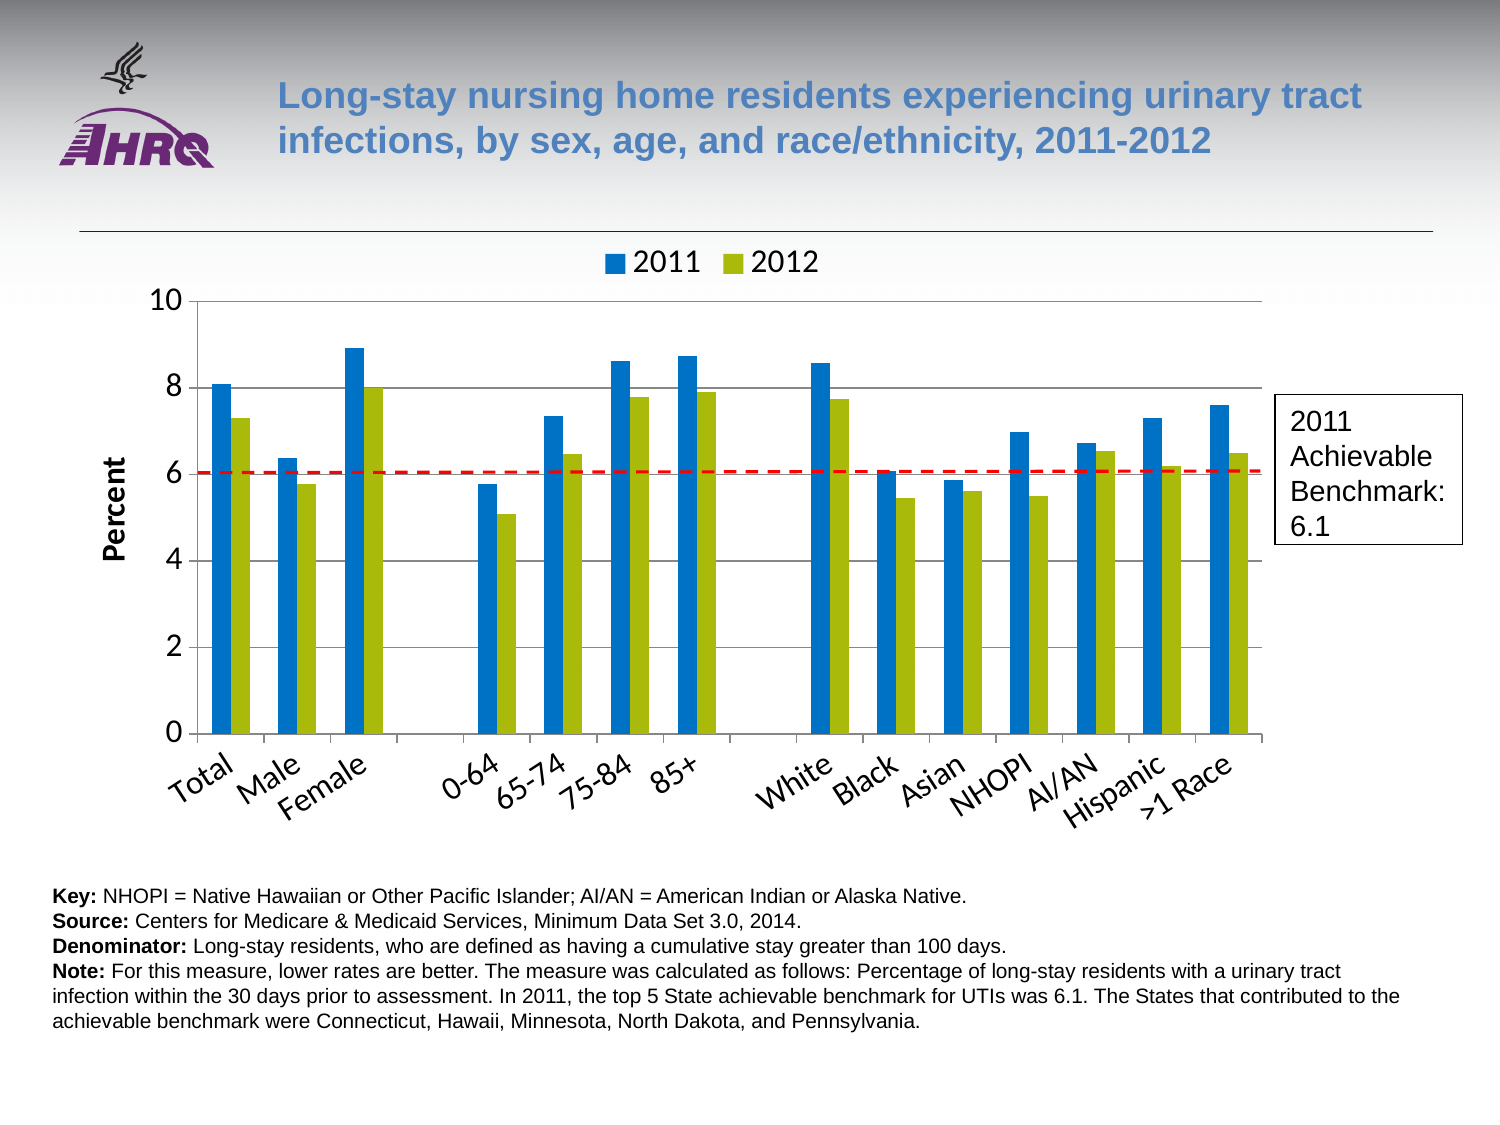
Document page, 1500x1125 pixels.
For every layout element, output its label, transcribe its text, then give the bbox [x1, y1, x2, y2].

text_box Key: NHOPI = Native Hawaiian or Other Pacific Islander; AI/AN = American Indian or Alaska Native. Source: Centers for Medicare & Medicaid Services, Minimum Data Set 3.0, 2014. Denominator: Long-stay residents, who are defined as having a cumulative stay greater than 100 days. Note: For this measure, lower rates are better. The measure was calculated as follows: Percentage of long-stay residents with a urinary tract infection within the 30 days prior to assessment. In 2011, the top 5 State achievable benchmark for UTIs was 6.1. The States that contributed to the achievable benchmark were Connecticut, Hawaii, Minnesota, North Dakota, and Pennsylvania. [37, 875, 1438, 1110]
chart [87, 229, 1338, 861]
picture [0, 0, 1500, 1125]
text_box 2011 Achievable Benchmark: 6.1 [1341, 394, 1463, 545]
title Long-stay nursing home residents experiencing urinary tract infections, by sex, age, and race/ethnicity, 2011-2012 [262, 45, 1425, 188]
